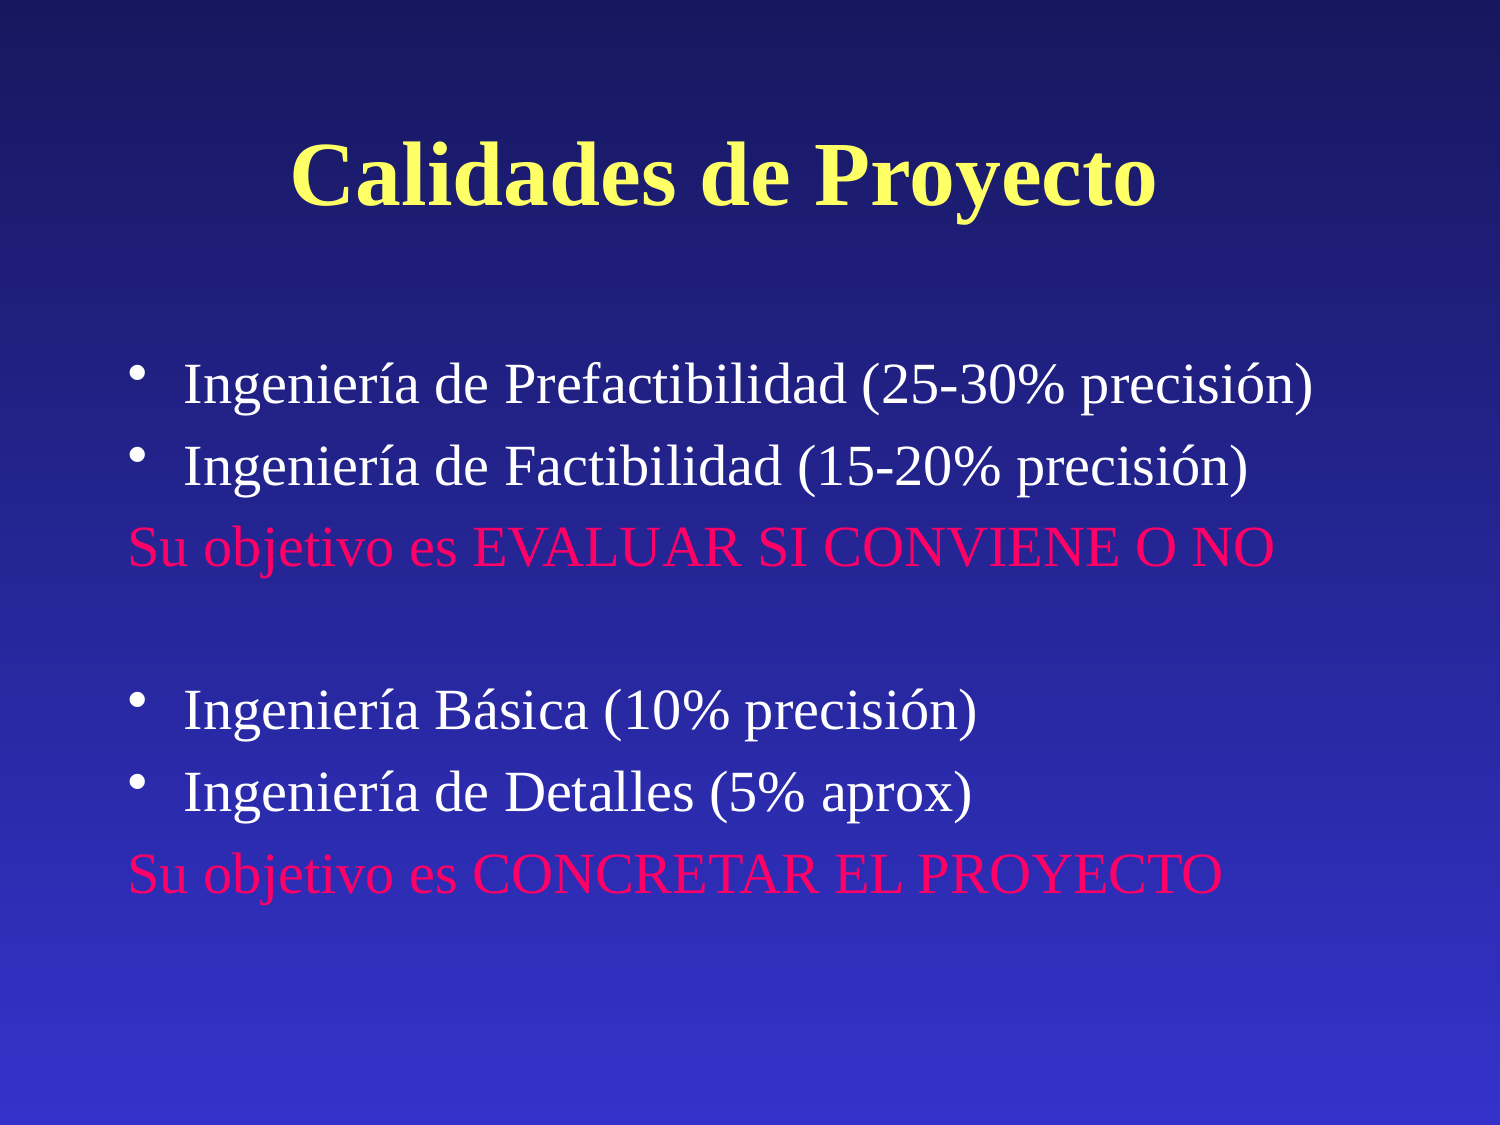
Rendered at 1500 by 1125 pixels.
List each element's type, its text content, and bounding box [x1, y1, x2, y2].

list Ingeniería de Prefactibilidad (25-30% precisión) Ingeniería de Factibilidad (15-20% precisión) Su objetivo es EVALUAR SI CONVIENE O NO Ingeniería Básica (10% precisión) Ingeniería de Detalles (5% aprox) Su objetivo es CONCRETAR EL PROYECTO [112, 337, 1388, 1013]
title Calidades de Proyecto [49, 74, 1401, 263]
